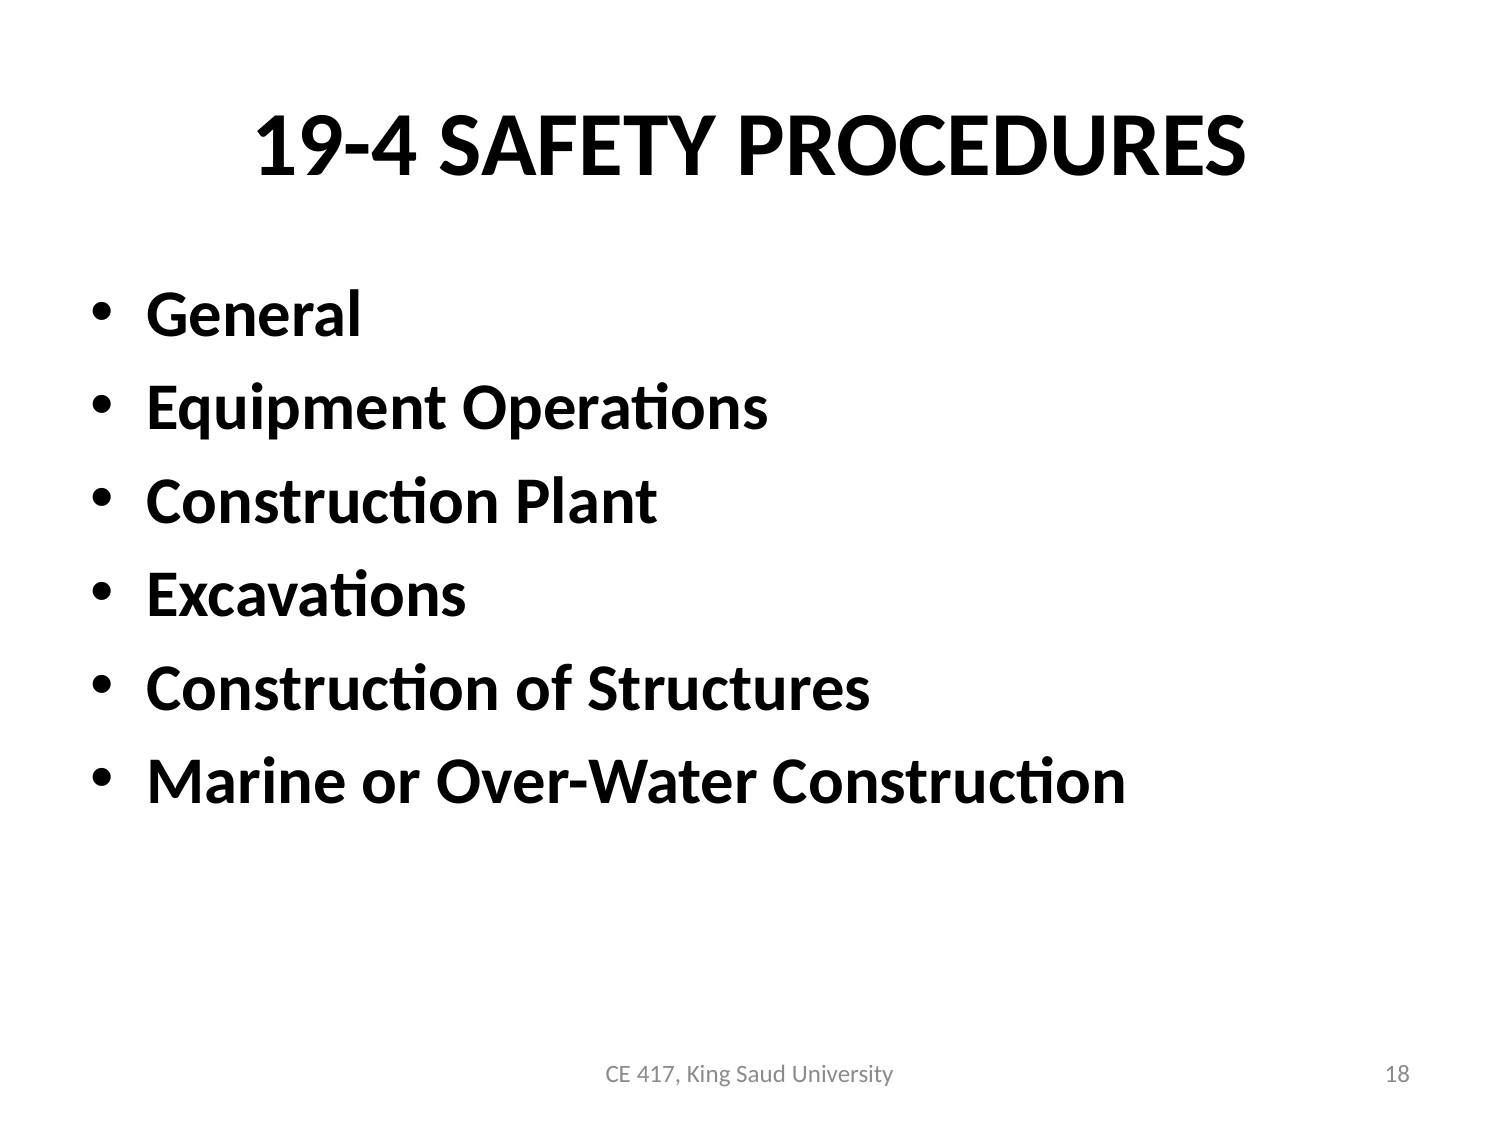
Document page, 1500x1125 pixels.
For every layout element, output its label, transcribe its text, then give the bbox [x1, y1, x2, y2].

list General Equipment Operations Construction Plant Excavations Construction of Structures Marine or Over-Water Construction [75, 262, 1425, 1005]
footer CE 417, King Saud University [512, 1042, 988, 1103]
title 19-4 SAFETY PROCEDURES [75, 45, 1425, 233]
slide_number 18 [1074, 1042, 1425, 1103]
